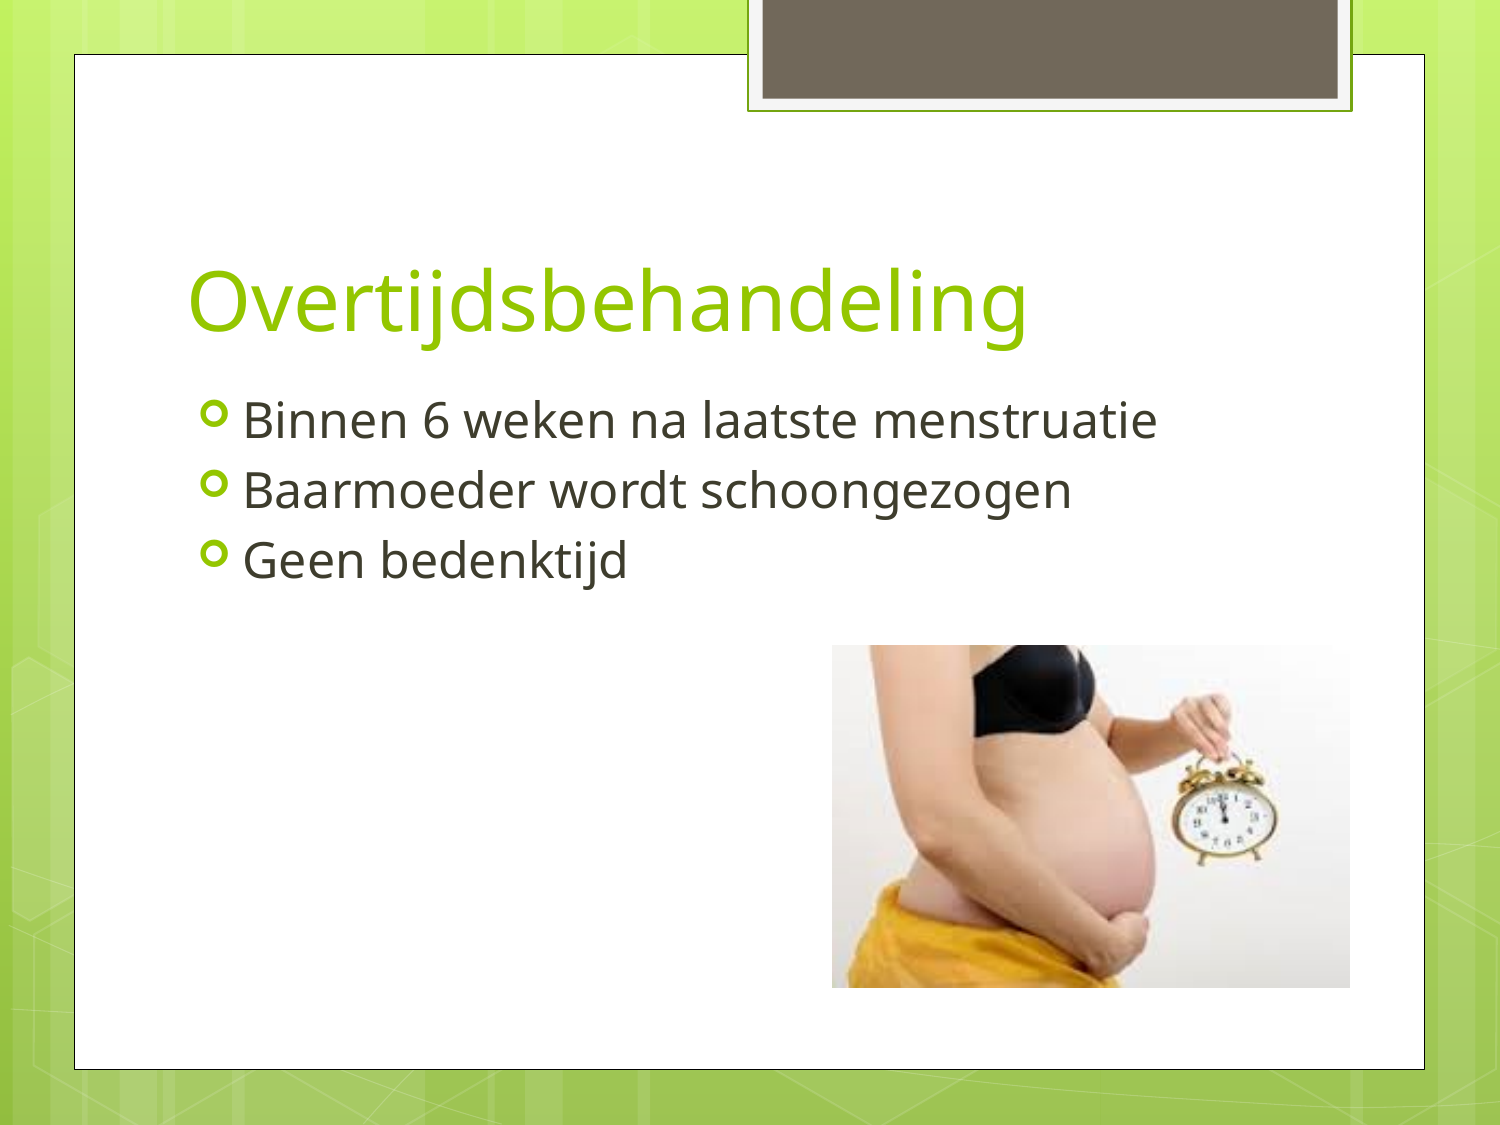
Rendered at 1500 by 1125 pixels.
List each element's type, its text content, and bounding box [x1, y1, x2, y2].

title Overtijdsbehandeling [171, 168, 1324, 357]
list Binnen 6 weken na laatste menstruatie Baarmoeder wordt schoongezogen Geen bedenktijd [171, 381, 1283, 957]
picture [832, 644, 1350, 988]
